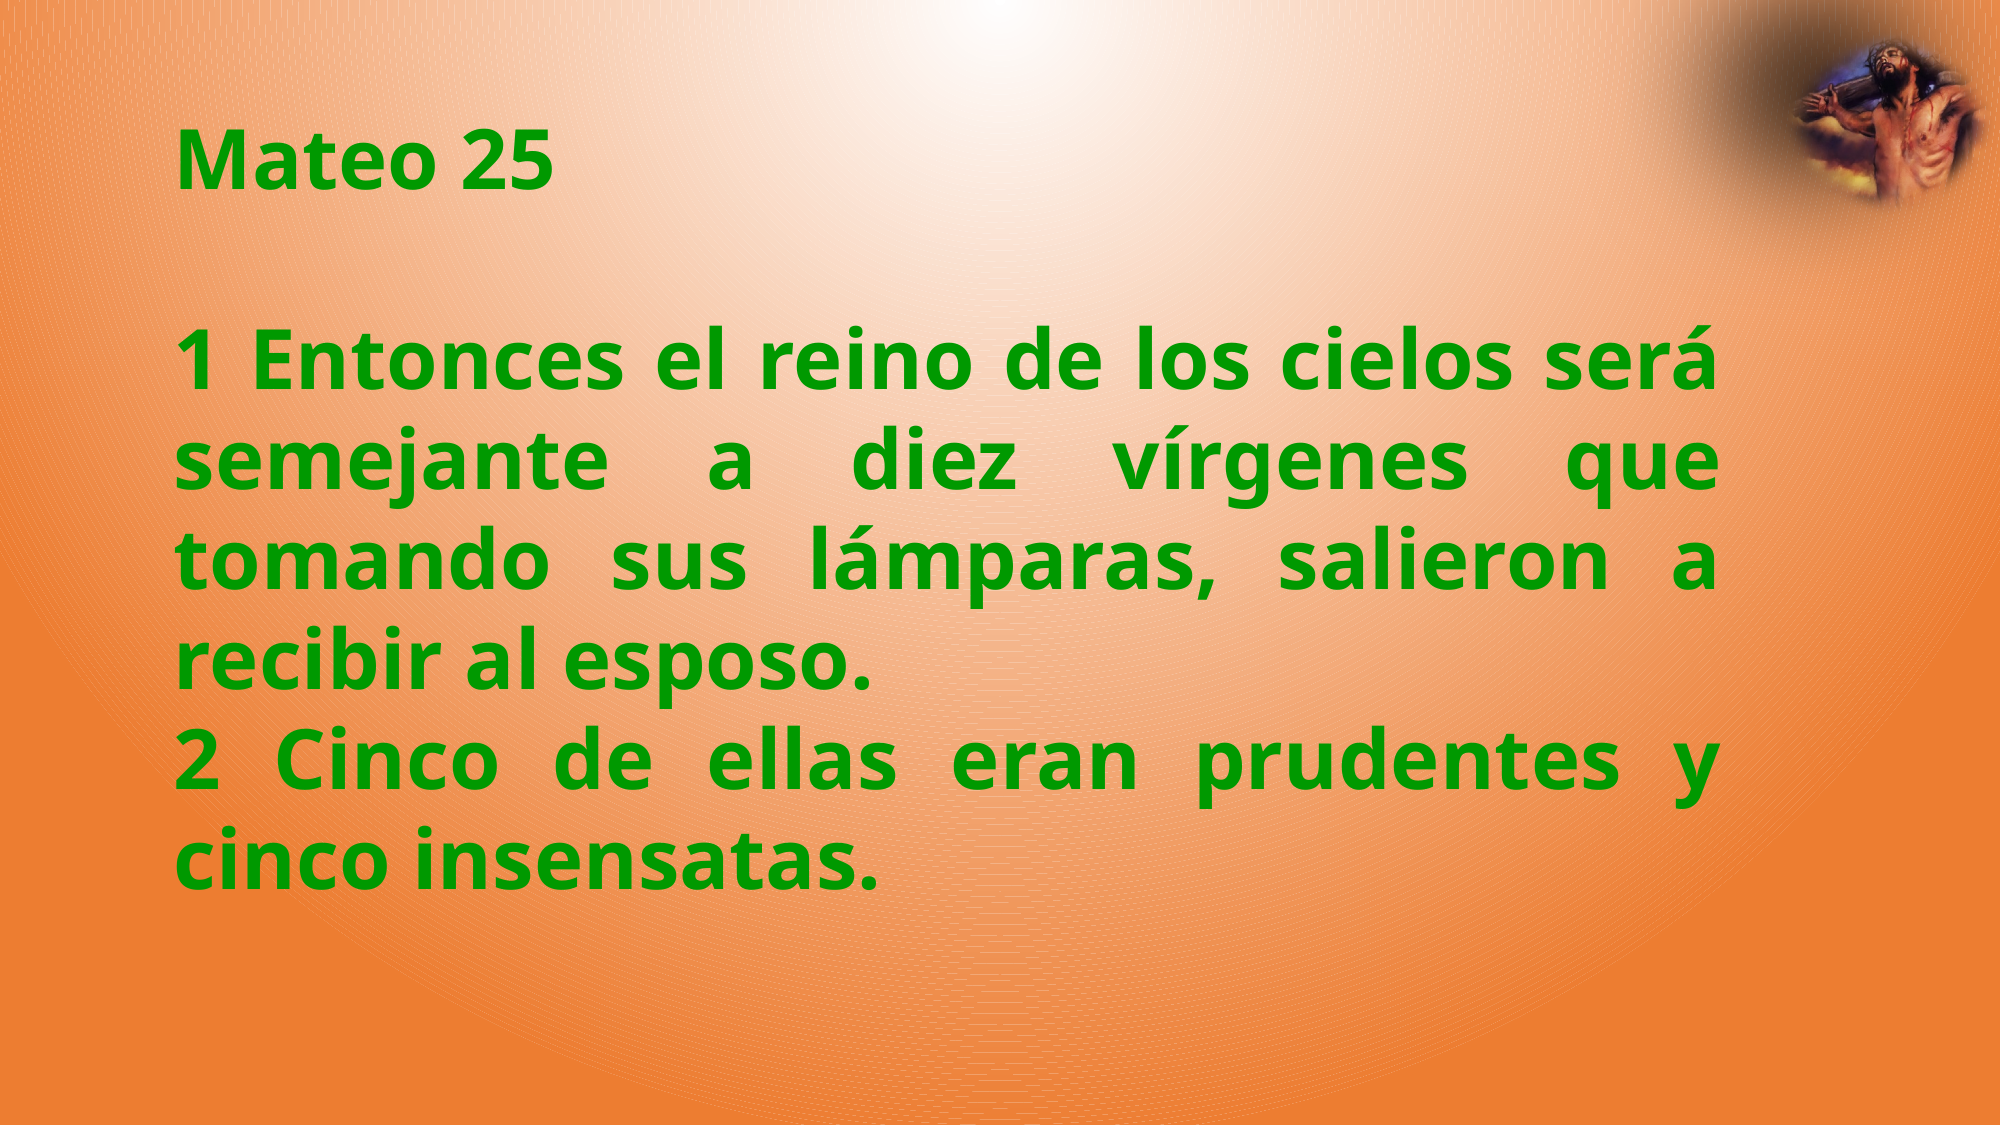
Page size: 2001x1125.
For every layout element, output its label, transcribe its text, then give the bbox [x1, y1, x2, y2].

picture [1779, 26, 2000, 220]
text_box Mateo 25 1 Entonces el reino de los cielos será semejante a diez vírgenes que tomando sus lámparas, salieron a recibir al esposo. 2 Cinco de ellas eran prudentes y cinco insensatas. [158, 98, 1738, 914]
